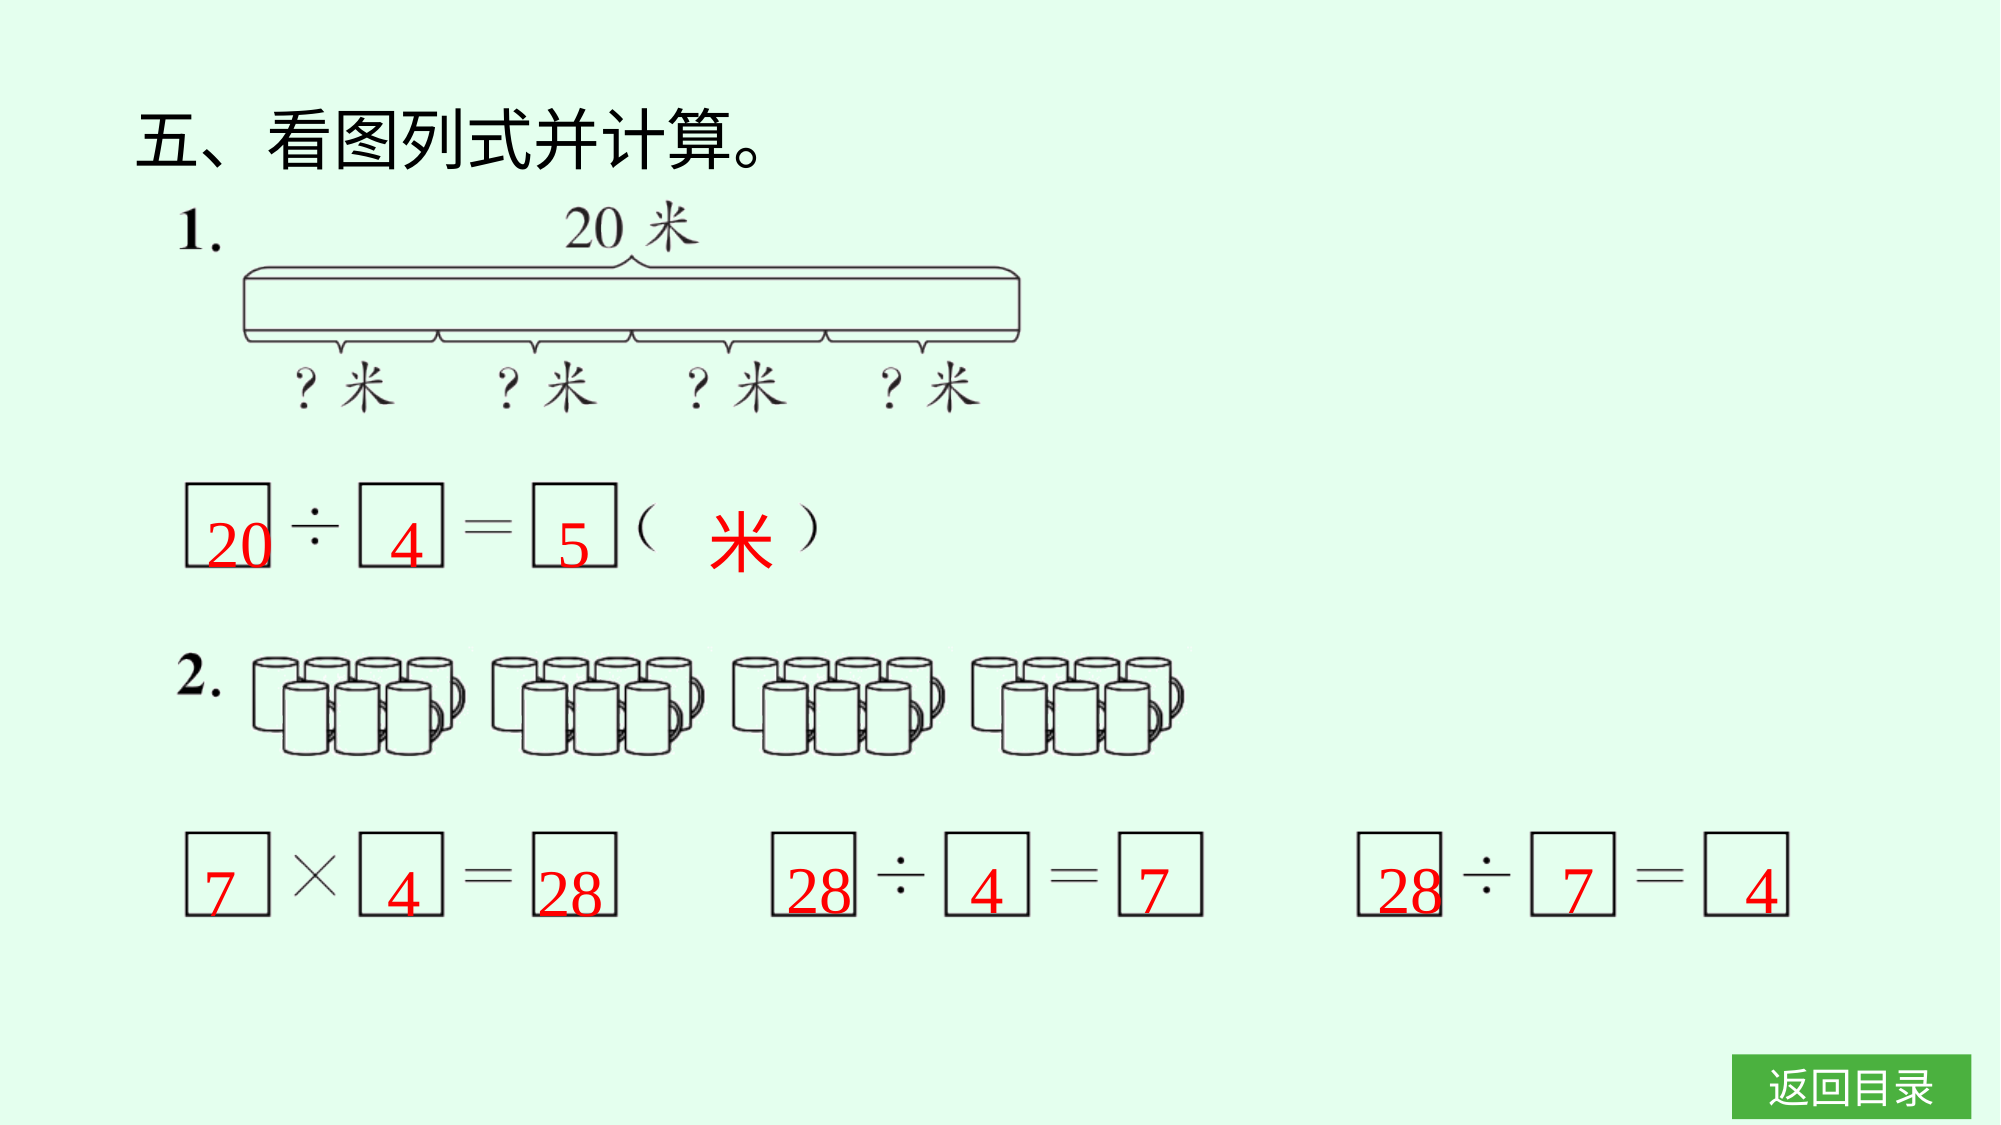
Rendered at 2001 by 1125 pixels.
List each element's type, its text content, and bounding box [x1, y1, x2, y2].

text_box 五、看图列式并计算。 [118, 74, 831, 185]
picture [125, 173, 1875, 952]
